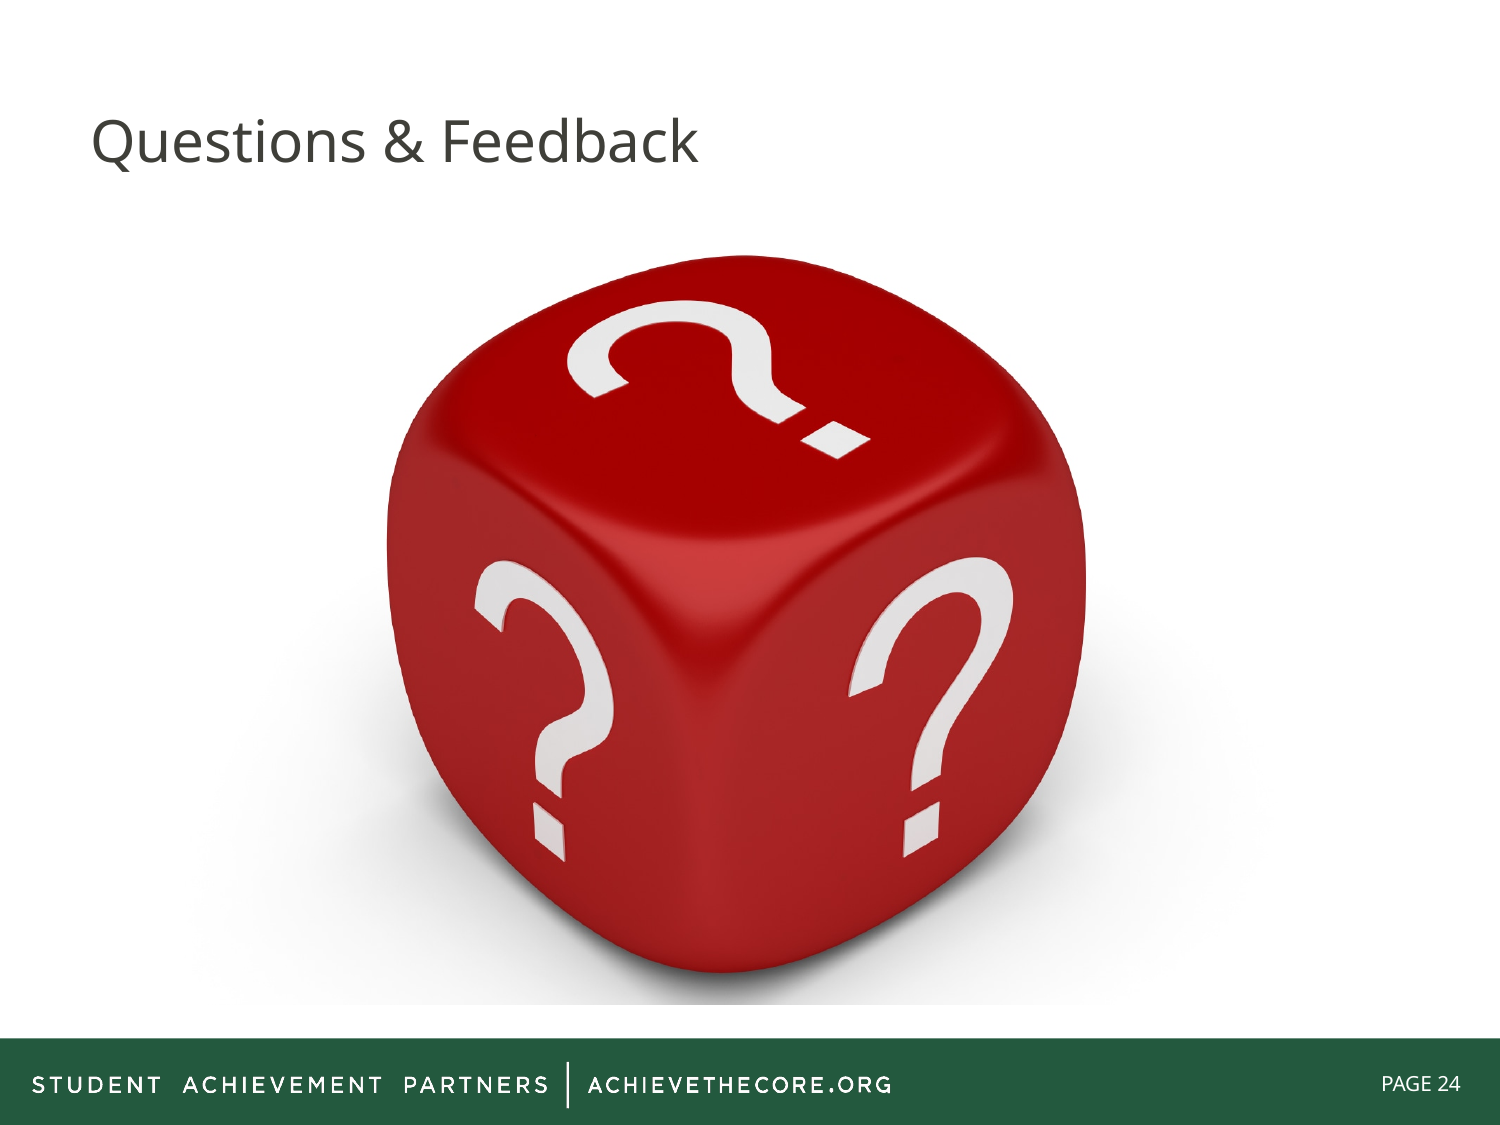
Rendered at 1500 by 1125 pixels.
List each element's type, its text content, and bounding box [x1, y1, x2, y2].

picture [12, 1055, 911, 1112]
picture [169, 208, 1353, 1006]
title Questions & Feedback [75, 45, 1425, 233]
